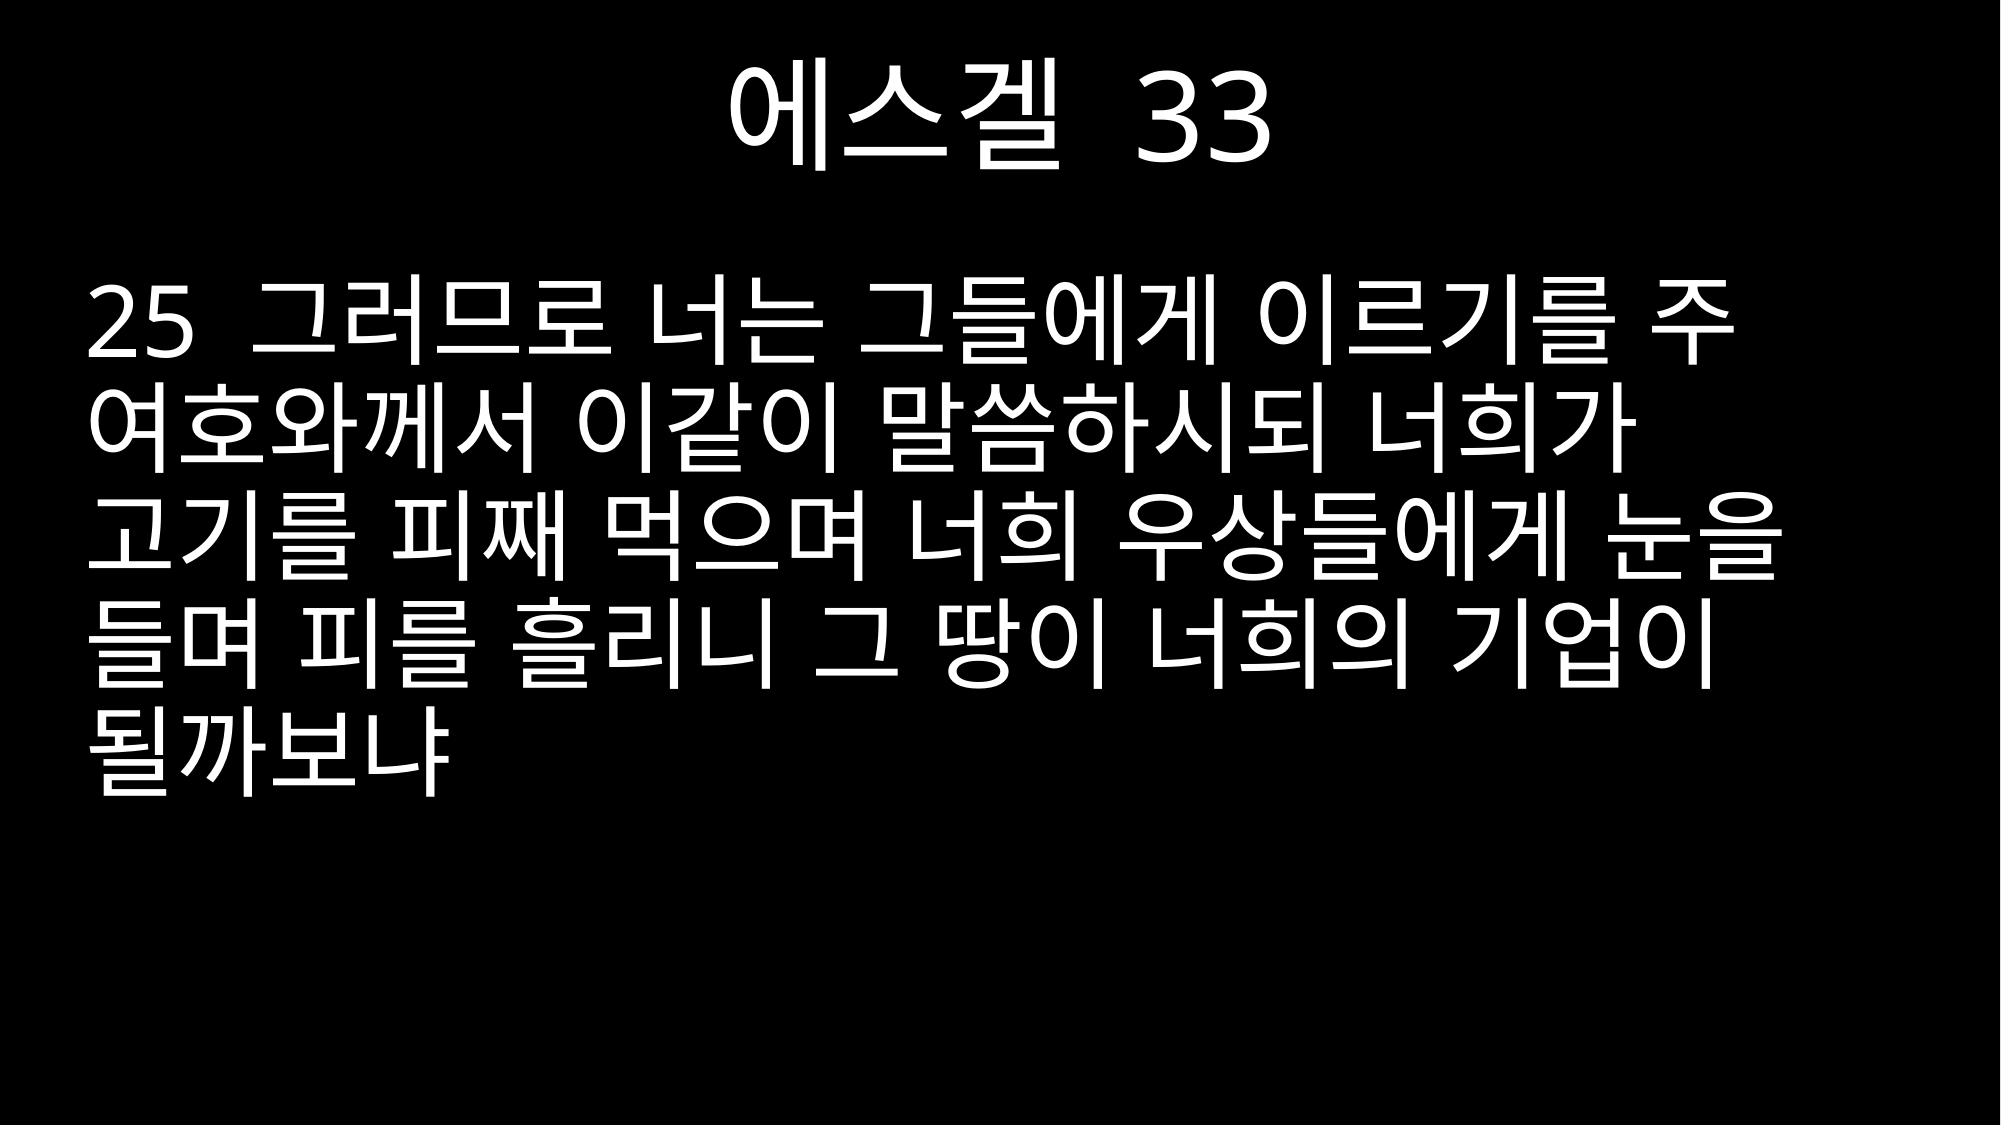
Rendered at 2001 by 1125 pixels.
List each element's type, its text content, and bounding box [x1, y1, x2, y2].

picture [0, 0, 2001, 1125]
list 25 그러므로 너는 그들에게 이르기를 주 여호와께서 이같이 말씀하시되 너희가 고기를 피째 먹으며 너희 우상들에게 눈을 들며 피를 흘리니 그 땅이 너희의 기업이 될까보냐 [69, 263, 1953, 423]
footer 에스겔 33 [0, 32, 2000, 192]
